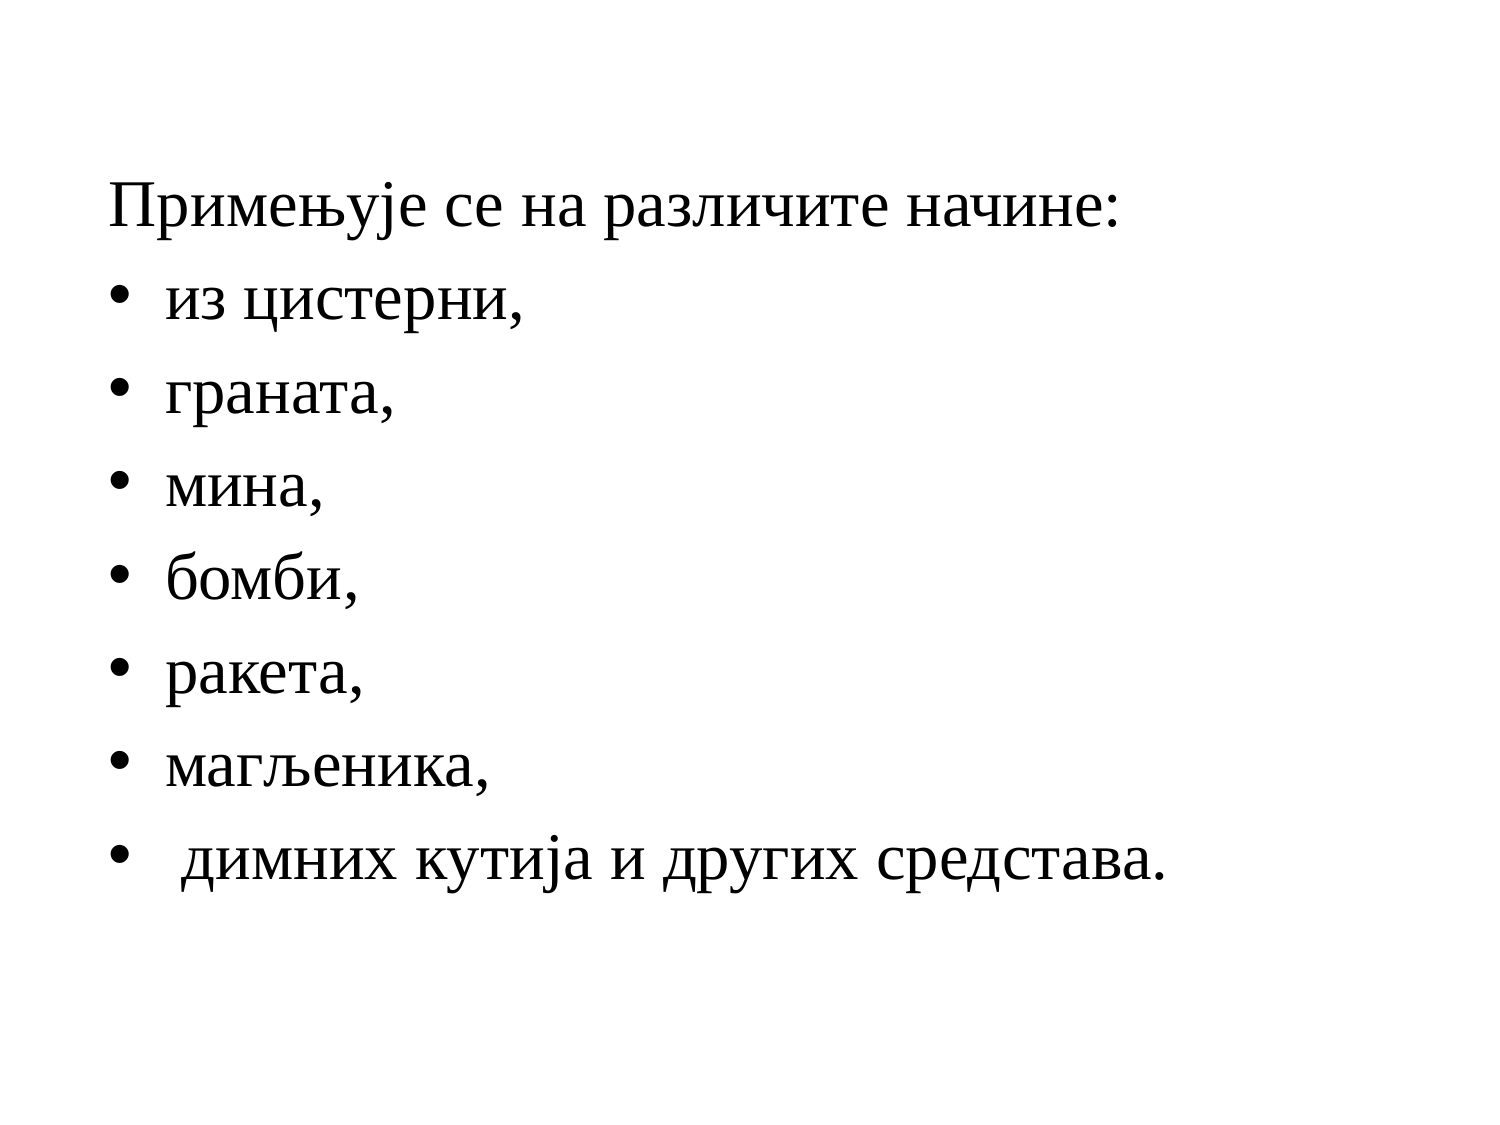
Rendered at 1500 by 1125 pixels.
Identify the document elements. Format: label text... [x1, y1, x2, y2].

list Примењује се на различите начине: из цистерни, граната, мина, бомби, ракета, магљеника, димних кутија и других средстава. [93, 152, 1426, 988]
